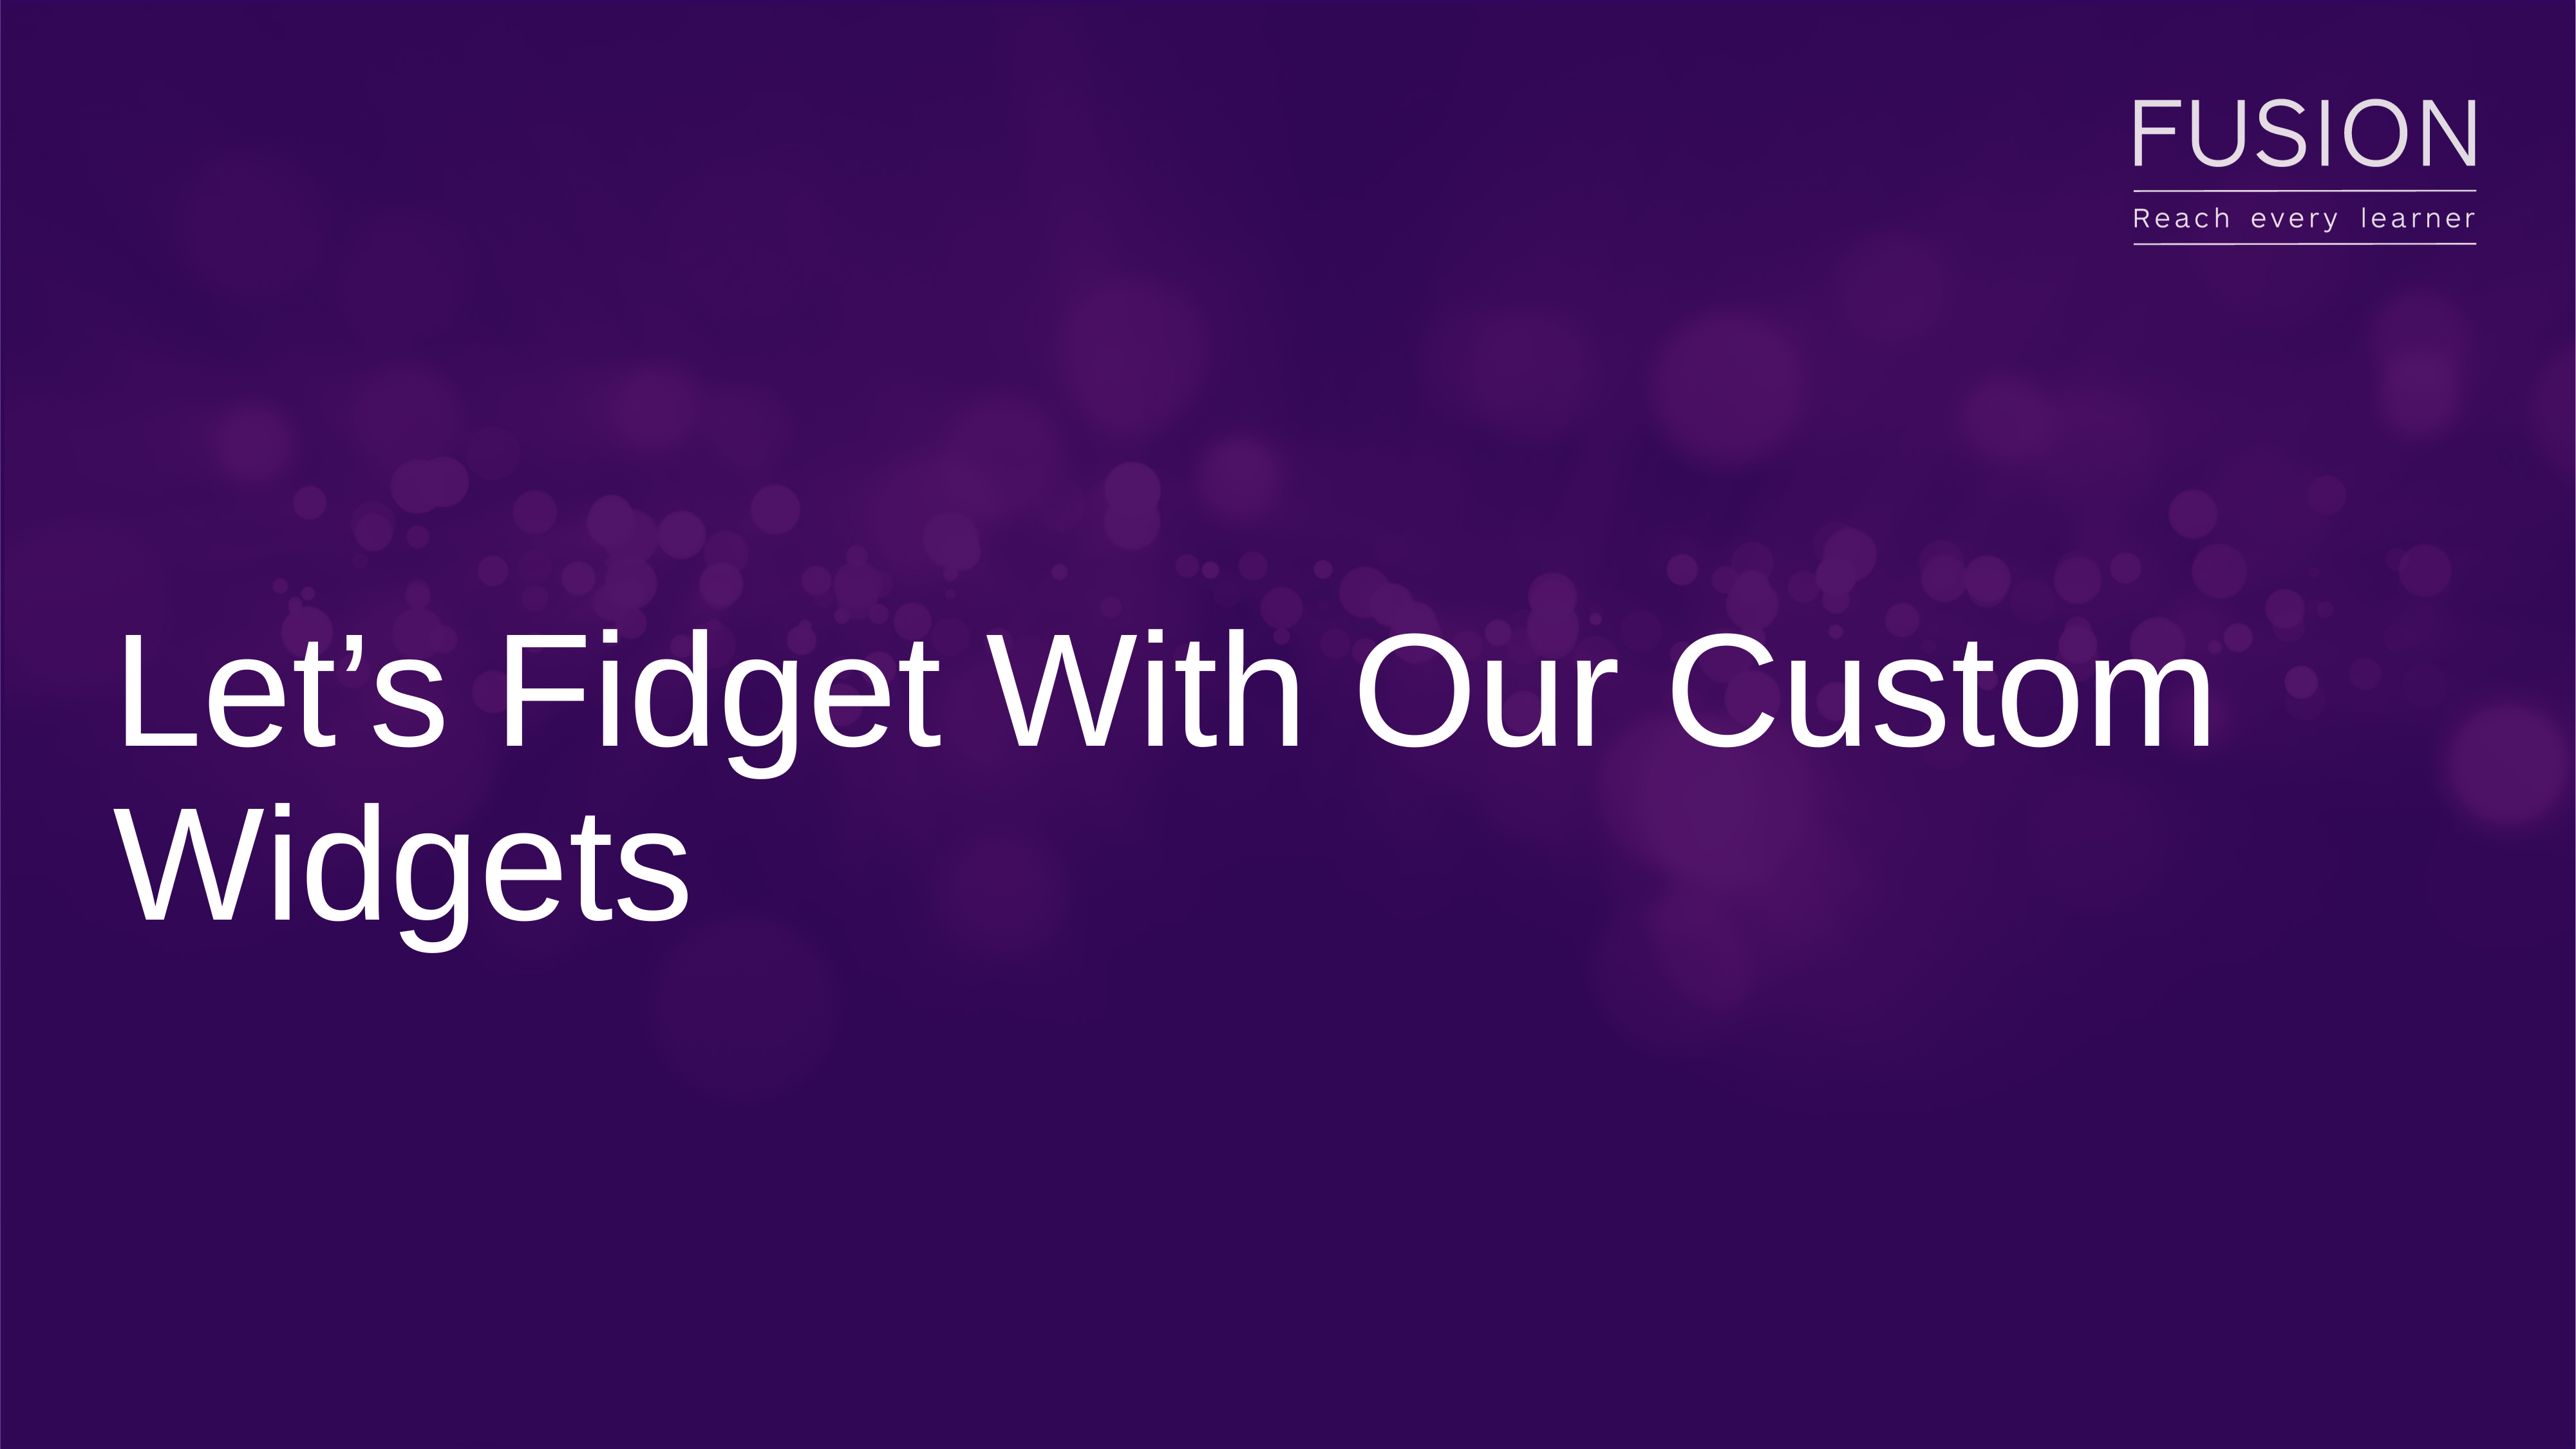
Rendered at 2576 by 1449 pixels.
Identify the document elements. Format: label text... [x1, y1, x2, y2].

picture [0, 0, 2576, 1449]
title Let’s Fidget With Our Custom Widgets [103, 455, 2244, 960]
